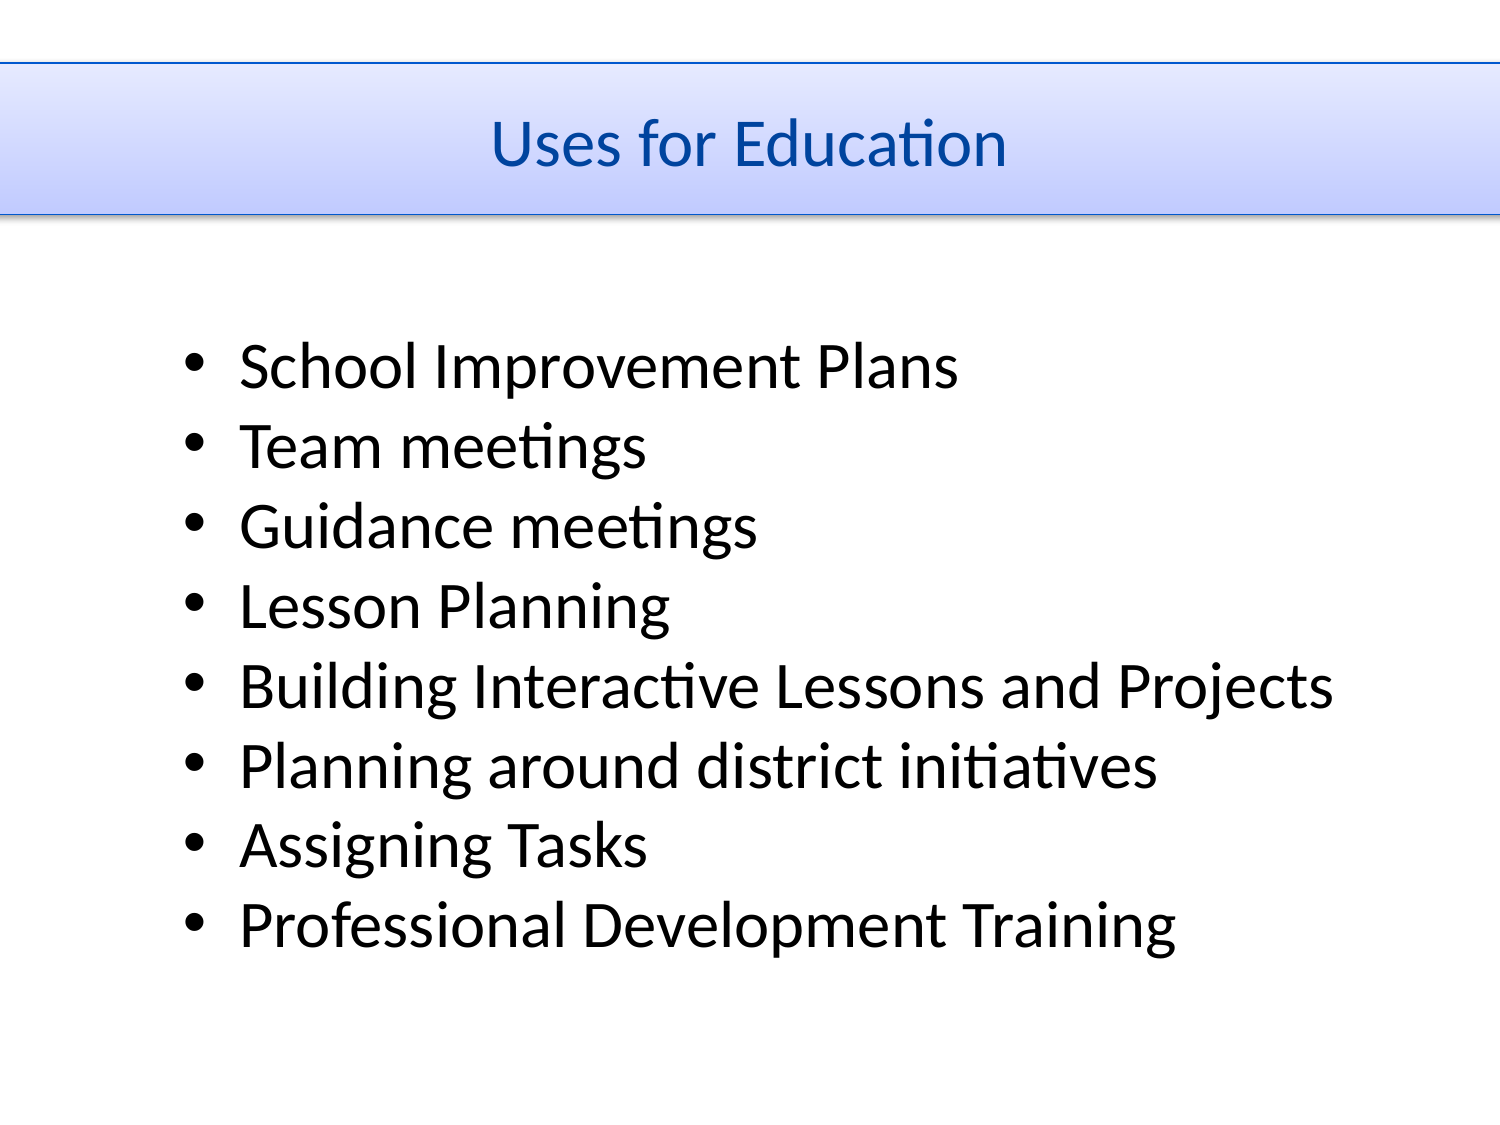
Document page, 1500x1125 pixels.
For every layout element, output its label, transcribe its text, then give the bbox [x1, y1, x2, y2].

text_box [0, 62, 75, 215]
title Uses for Education [75, 45, 1425, 233]
text_box [1425, 62, 1500, 215]
text_box School Improvement Plans Team meetings Guidance meetings Lesson Planning Building Interactive Lessons and Projects Planning around district initiatives Assigning Tasks Professional Development Training [168, 314, 1379, 969]
